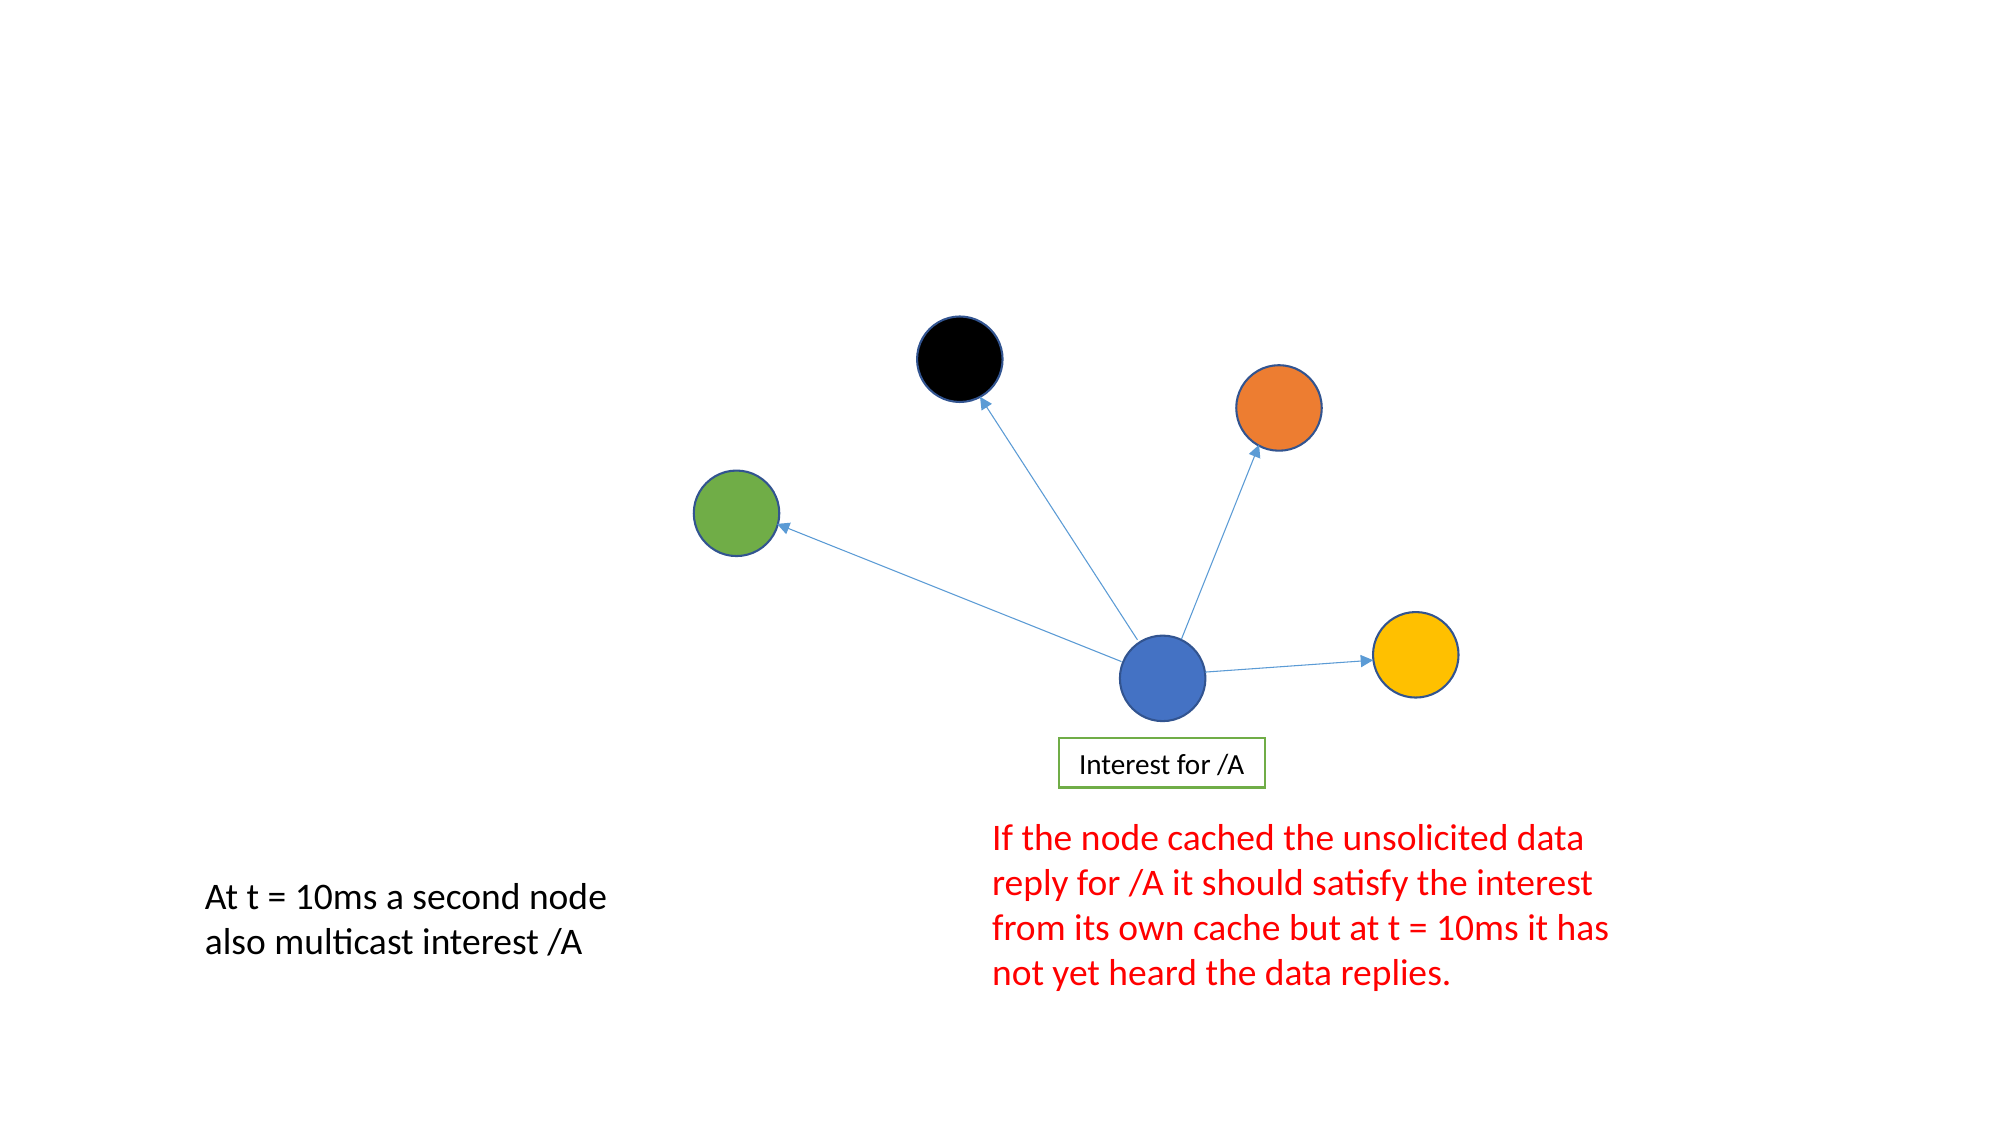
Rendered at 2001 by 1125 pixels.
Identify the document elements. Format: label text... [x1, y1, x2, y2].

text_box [980, 396, 1138, 640]
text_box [1181, 444, 1260, 640]
text_box At t = 10ms a second node also multicast interest /A [190, 864, 640, 970]
text_box Interest for /A [1058, 737, 1266, 789]
text_box [1371, 611, 1460, 699]
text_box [777, 523, 1122, 662]
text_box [1204, 660, 1374, 673]
text_box [916, 315, 1004, 404]
text_box [1235, 364, 1323, 452]
text_box [692, 469, 781, 558]
text_box If the node cached the unsolicited data reply for /A it should satisfy the interest from its own cache but at t = 10ms it has not yet heard the data replies. [977, 805, 1629, 1001]
text_box [1118, 634, 1207, 723]
